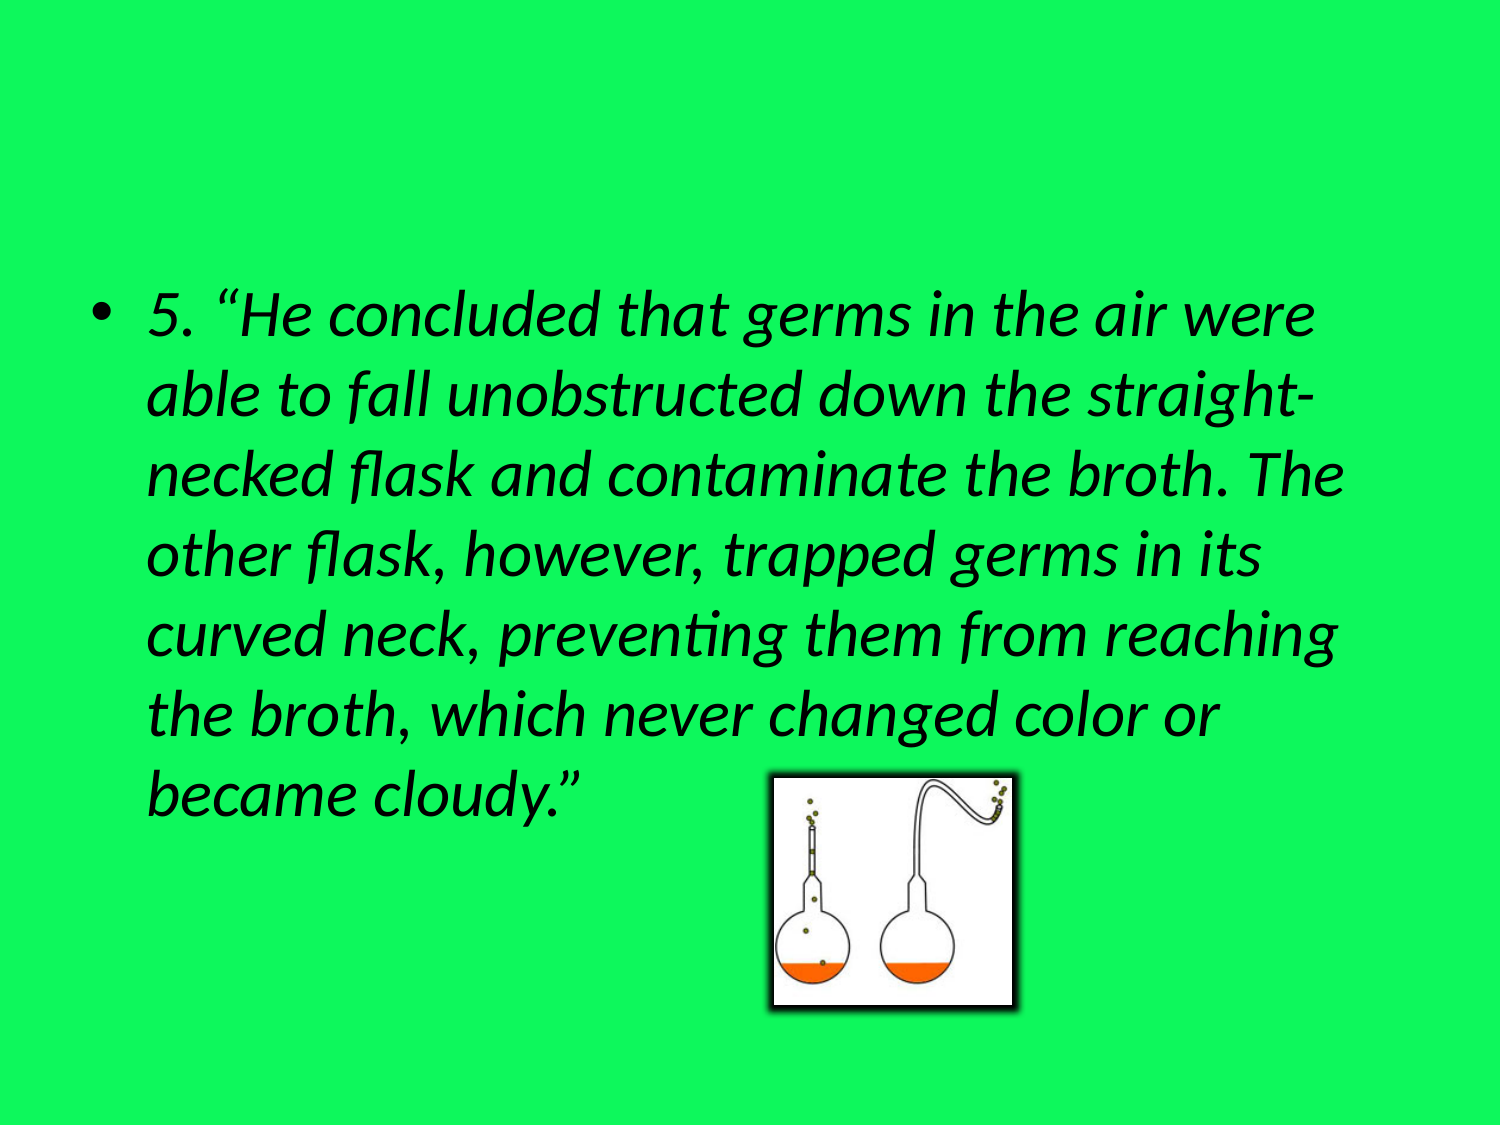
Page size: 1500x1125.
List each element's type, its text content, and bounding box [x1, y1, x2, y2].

picture [774, 778, 1012, 1006]
list 5. “He concluded that germs in the air were able to fall unobstructed down the straight-necked flask and contaminate the broth. The other flask, however, trapped germs in its curved neck,­ preventing them from reaching the broth, which never changed color or became cloudy.” [75, 262, 1425, 1005]
